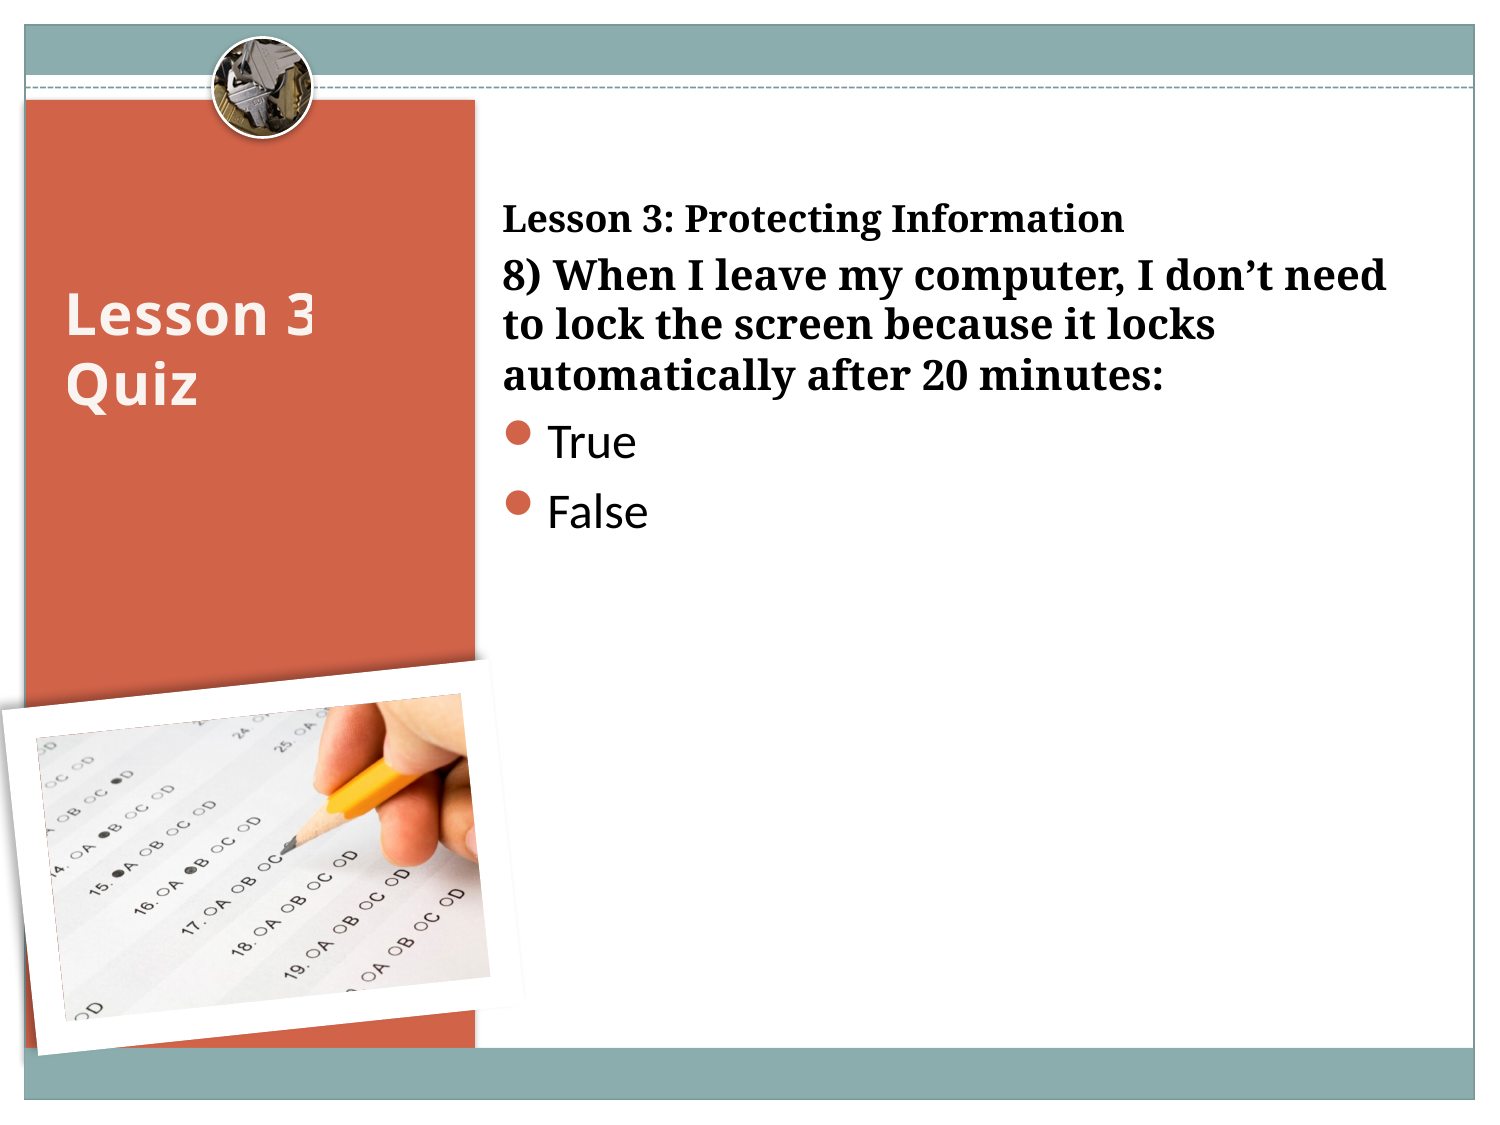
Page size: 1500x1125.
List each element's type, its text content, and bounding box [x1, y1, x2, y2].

picture [37, 694, 490, 1021]
title Lesson 3 Quiz [50, 174, 463, 425]
picture [214, 39, 311, 136]
list Lesson 3: Protecting Information 8) When I leave my computer, I don’t need to lock the screen because it locks automatically after 20 minutes: True False [487, 112, 1438, 1000]
